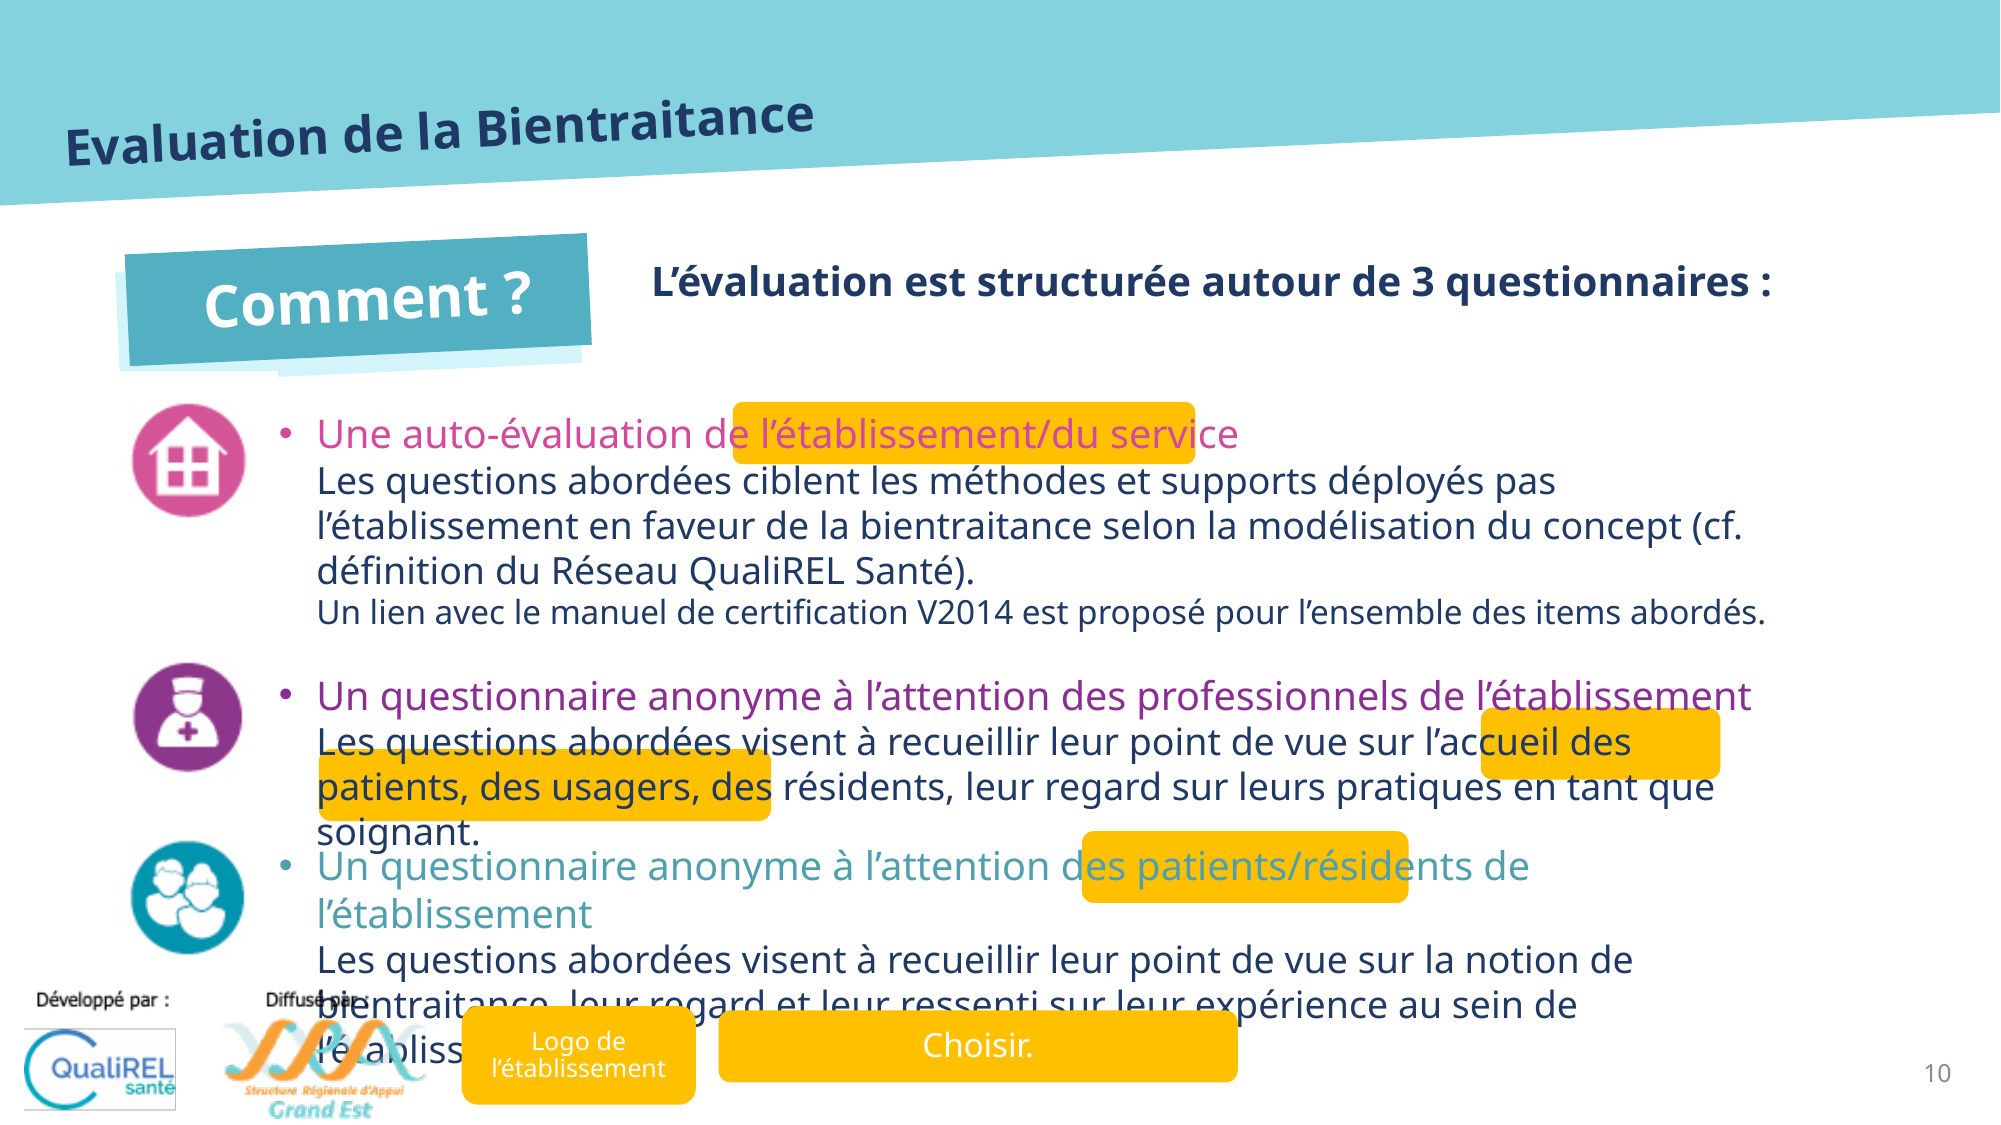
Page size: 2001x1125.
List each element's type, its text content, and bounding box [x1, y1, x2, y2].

text_box [113, 271, 584, 378]
text_box L’évaluation est structurée autour de 3 questionnaires : [635, 253, 1805, 351]
picture [24, 808, 428, 1119]
text_box Une auto-évaluation de l’établissement/du service Les questions abordées ciblent les méthodes et supports déployés pas l’établissement en faveur de la bientraitance selon la modélisation du concept (cf. définition du Réseau QualiREL Santé). Un lien avec le manuel de certification V2014 est proposé pour l’ensemble des items abordés. [263, 401, 1795, 617]
text_box Evaluation de la Bientraitance [47, 72, 832, 185]
text_box Logo de l’établissement [472, 1014, 686, 1097]
text_box Choisir. [741, 1004, 1215, 1090]
text_box Comment ? [153, 245, 583, 350]
text_box [460, 1004, 697, 1106]
picture [100, 371, 278, 549]
slide_number 10 [1308, 1042, 1967, 1103]
picture [100, 628, 278, 806]
text_box Un questionnaire anonyme à l’attention des professionnels de l’établissement Les questions abordées visent à recueillir leur point de vue sur l’accueil des patients, des usagers, des résidents, leur regard sur leurs pratiques en tant que soignant. [263, 662, 1795, 833]
text_box [717, 1009, 741, 1084]
text_box Un questionnaire anonyme à l’attention des patients/résidents de l’établissement Les questions abordées visent à recueillir leur point de vue sur la notion de bientraitance, leur regard et leur ressenti sur leur expérience au sein de l’établissement. [278, 833, 1795, 1049]
text_box [0, 0, 2000, 207]
text_box [1215, 1009, 1239, 1084]
text_box [123, 231, 593, 368]
